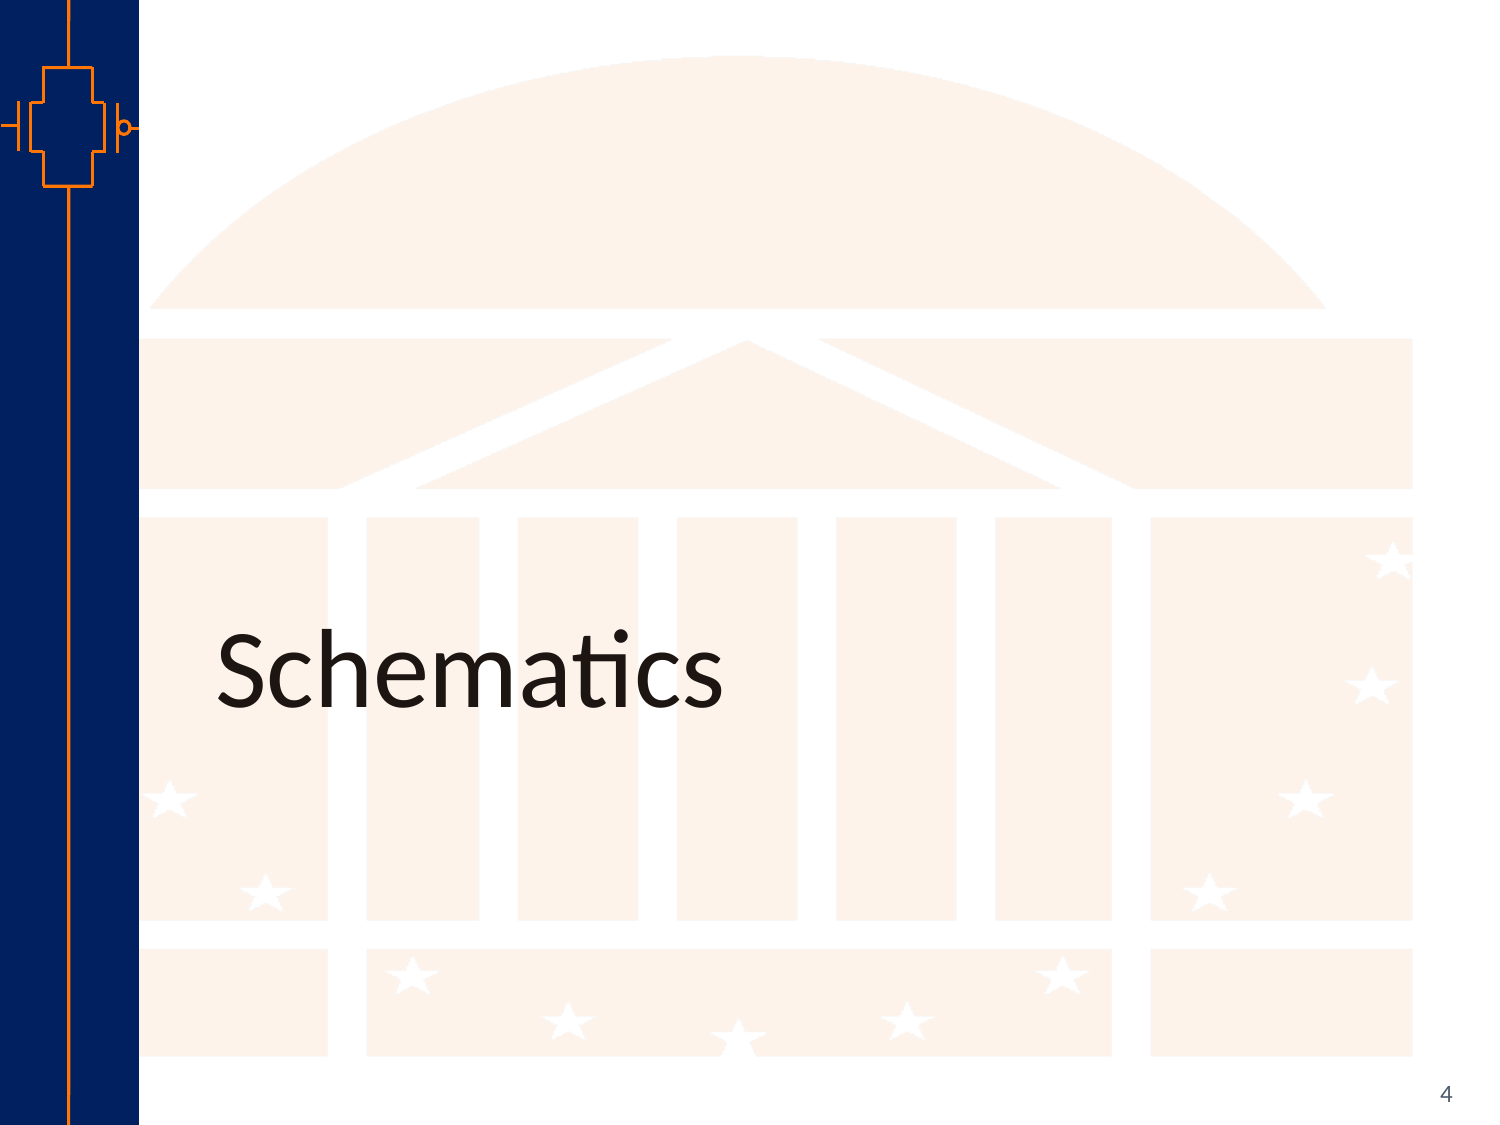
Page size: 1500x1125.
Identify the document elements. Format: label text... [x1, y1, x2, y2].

title Schematics [200, 549, 1388, 738]
slide_number 4 [1425, 1062, 1488, 1123]
